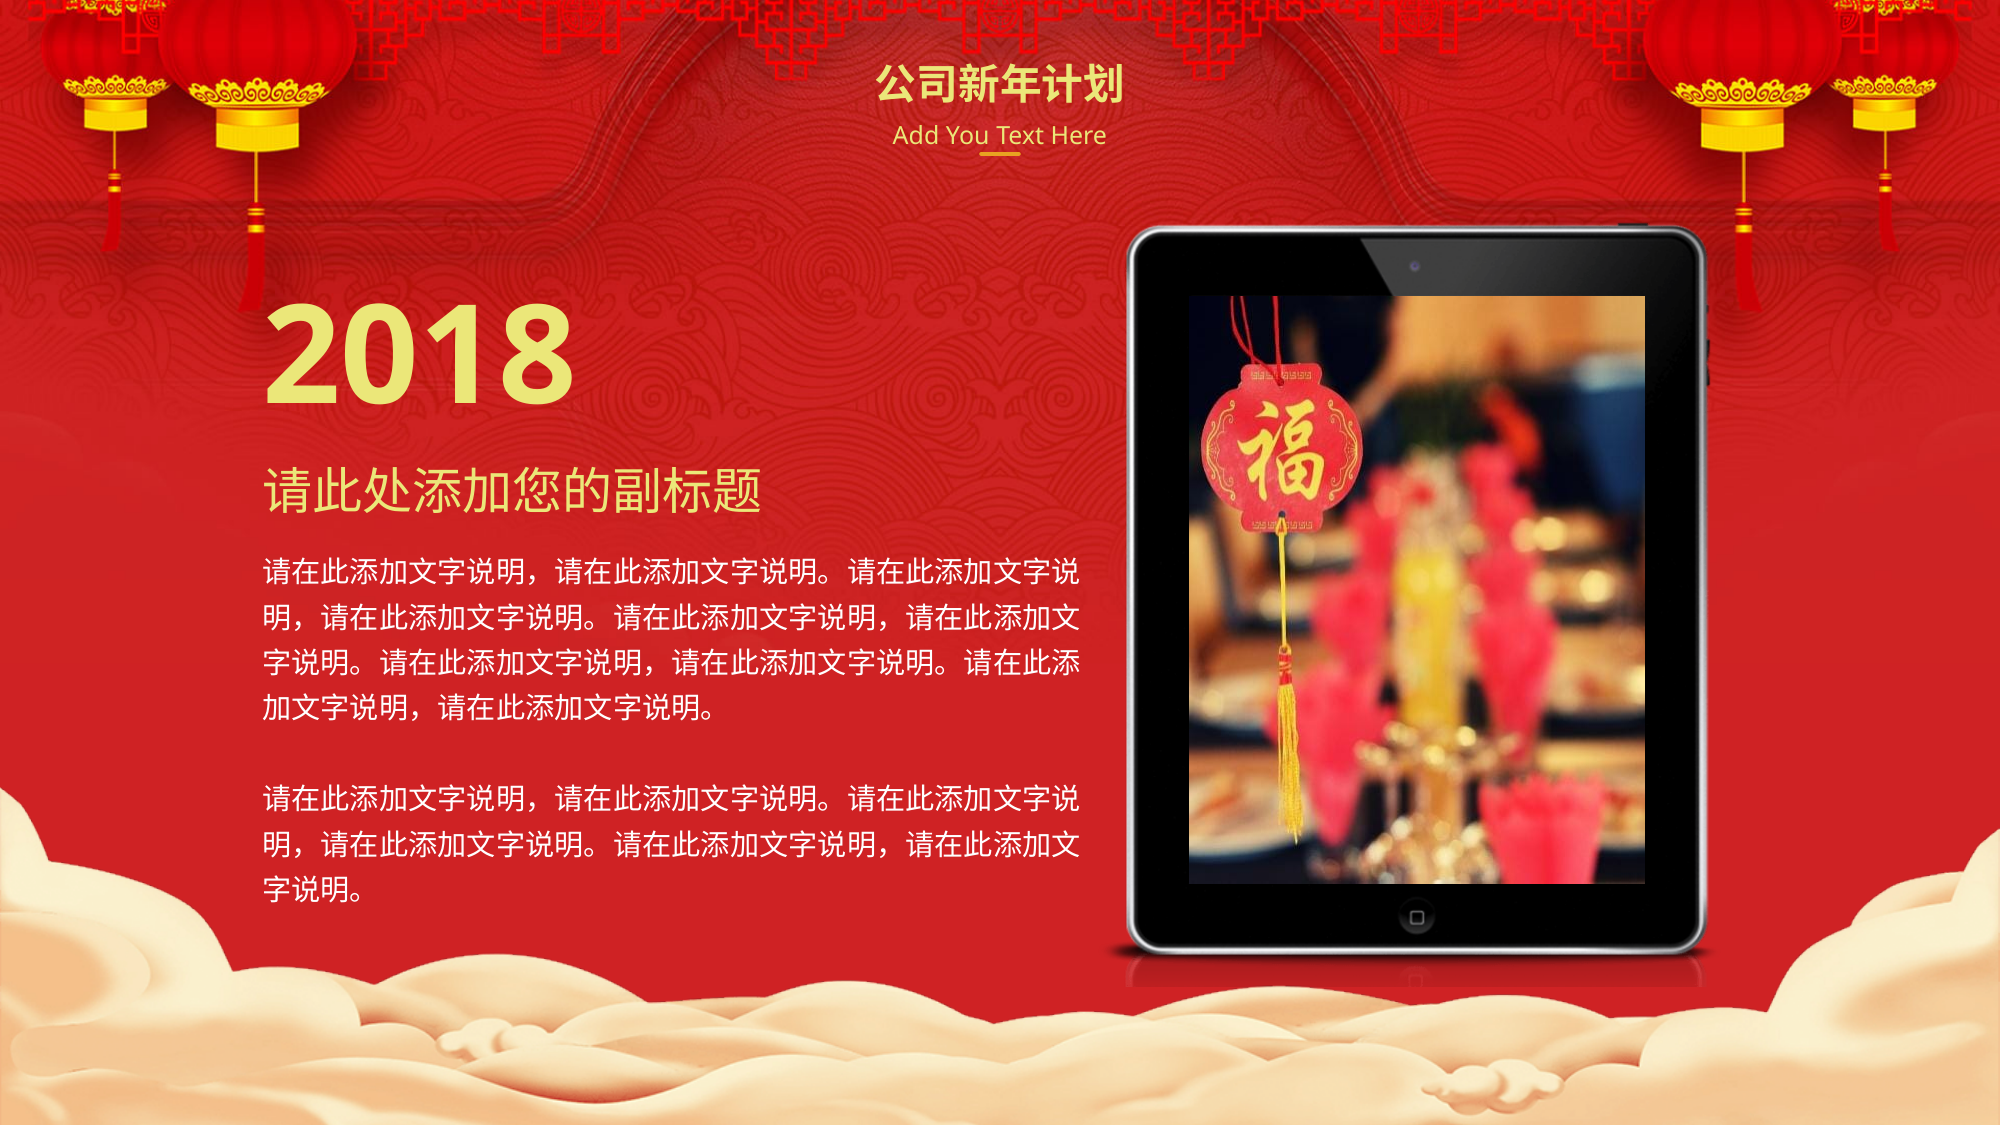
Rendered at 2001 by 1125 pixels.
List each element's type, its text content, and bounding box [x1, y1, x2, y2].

text_box Add You Text Here [847, 103, 1153, 157]
text_box 公司新年计划 [859, 50, 1141, 103]
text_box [247, 258, 1090, 919]
picture [0, 0, 2000, 1125]
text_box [1090, 201, 1736, 987]
